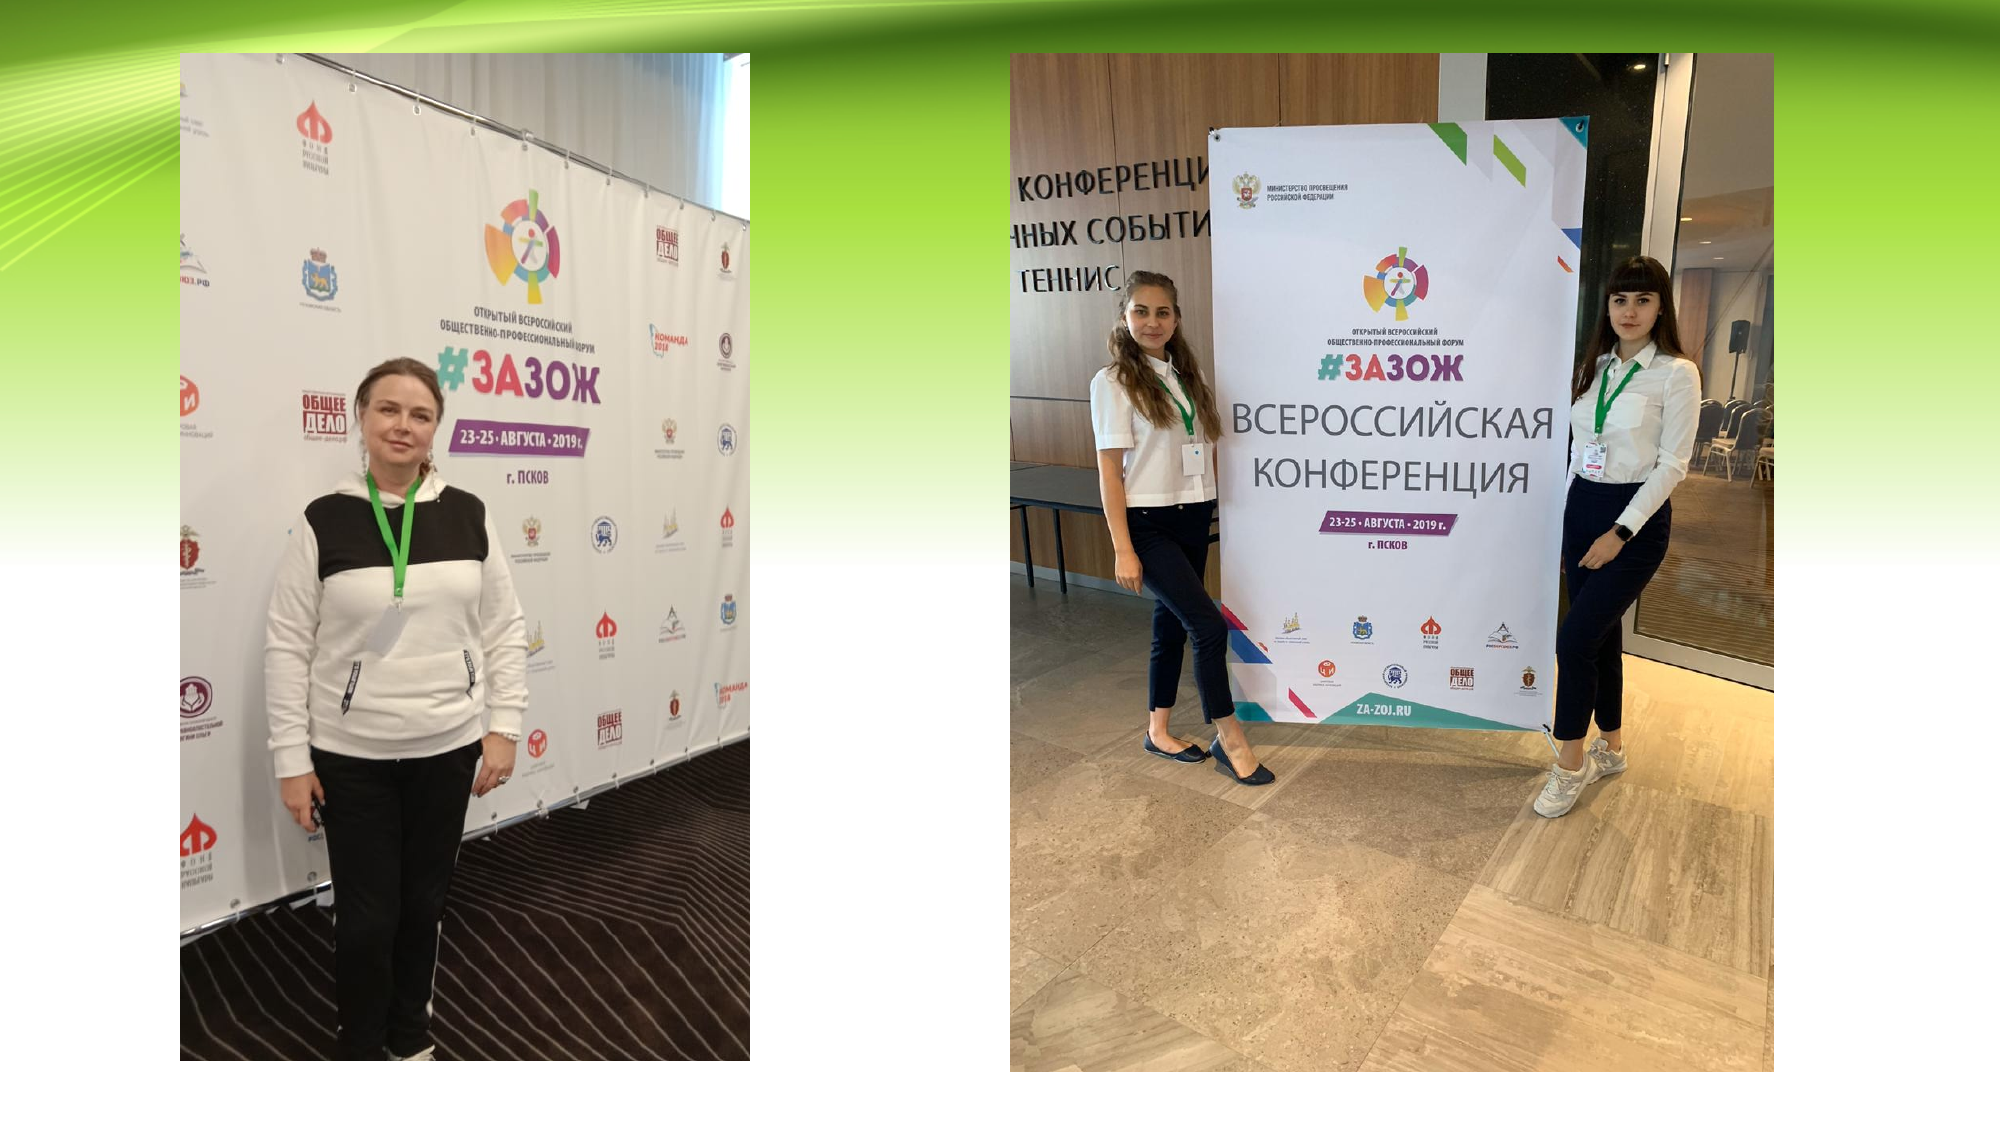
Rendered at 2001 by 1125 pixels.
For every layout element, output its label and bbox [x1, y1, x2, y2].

list [179, 53, 750, 1062]
list [1010, 53, 1774, 1072]
picture [0, 0, 2000, 1125]
